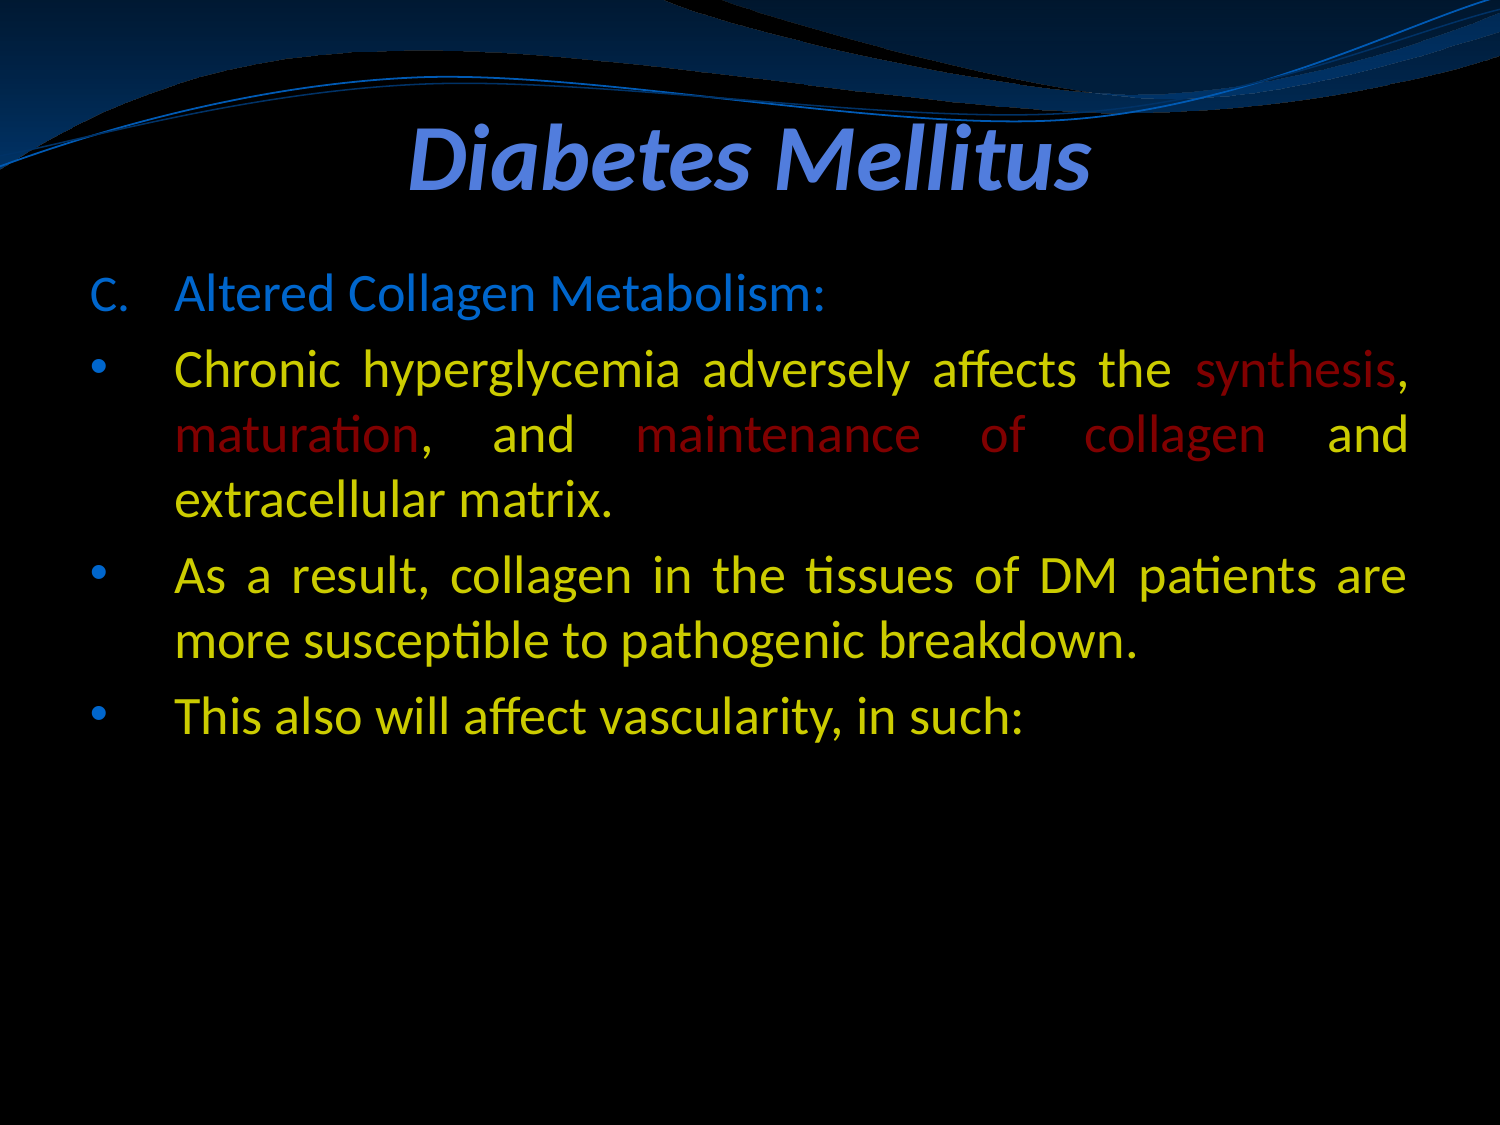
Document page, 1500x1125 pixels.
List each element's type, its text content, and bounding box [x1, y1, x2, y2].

list Altered Collagen Metabolism: Chronic hyperglycemia adversely affects the synthesis, maturation, and maintenance of collagen and extracellular matrix. As a result, collagen in the tissues of DM patients are more susceptible to pathogenic breakdown. This also will affect vascularity, in such: [75, 249, 1425, 1038]
title Diabetes Mellitus [75, 87, 1425, 210]
